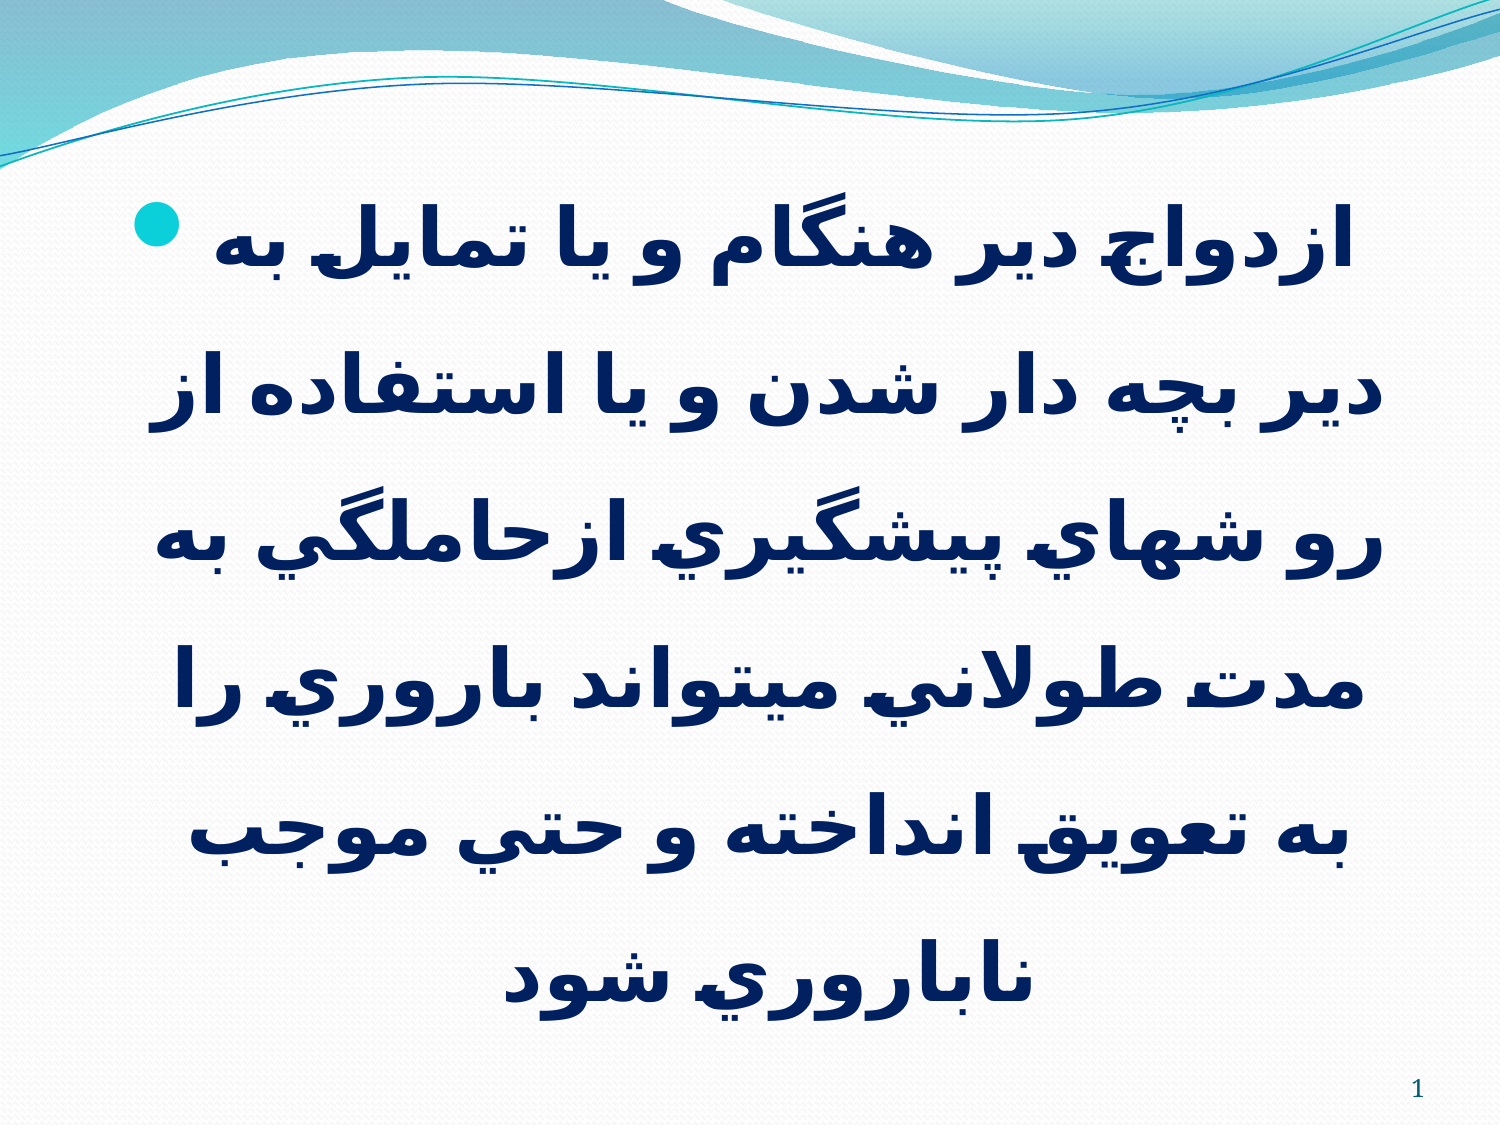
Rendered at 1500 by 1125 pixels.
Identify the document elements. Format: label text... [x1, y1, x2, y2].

list ازدواج دير هنگام و يا تمايل به دير بچه دار شدن و يا استفاده از رو شهاي پيشگيري ازحاملگي به مدت طولاني ميتواند باروري را به تعويق انداخته و حتي موجب ناباروري شود [75, 128, 1425, 1038]
slide_number 1 [1299, 1042, 1425, 1103]
